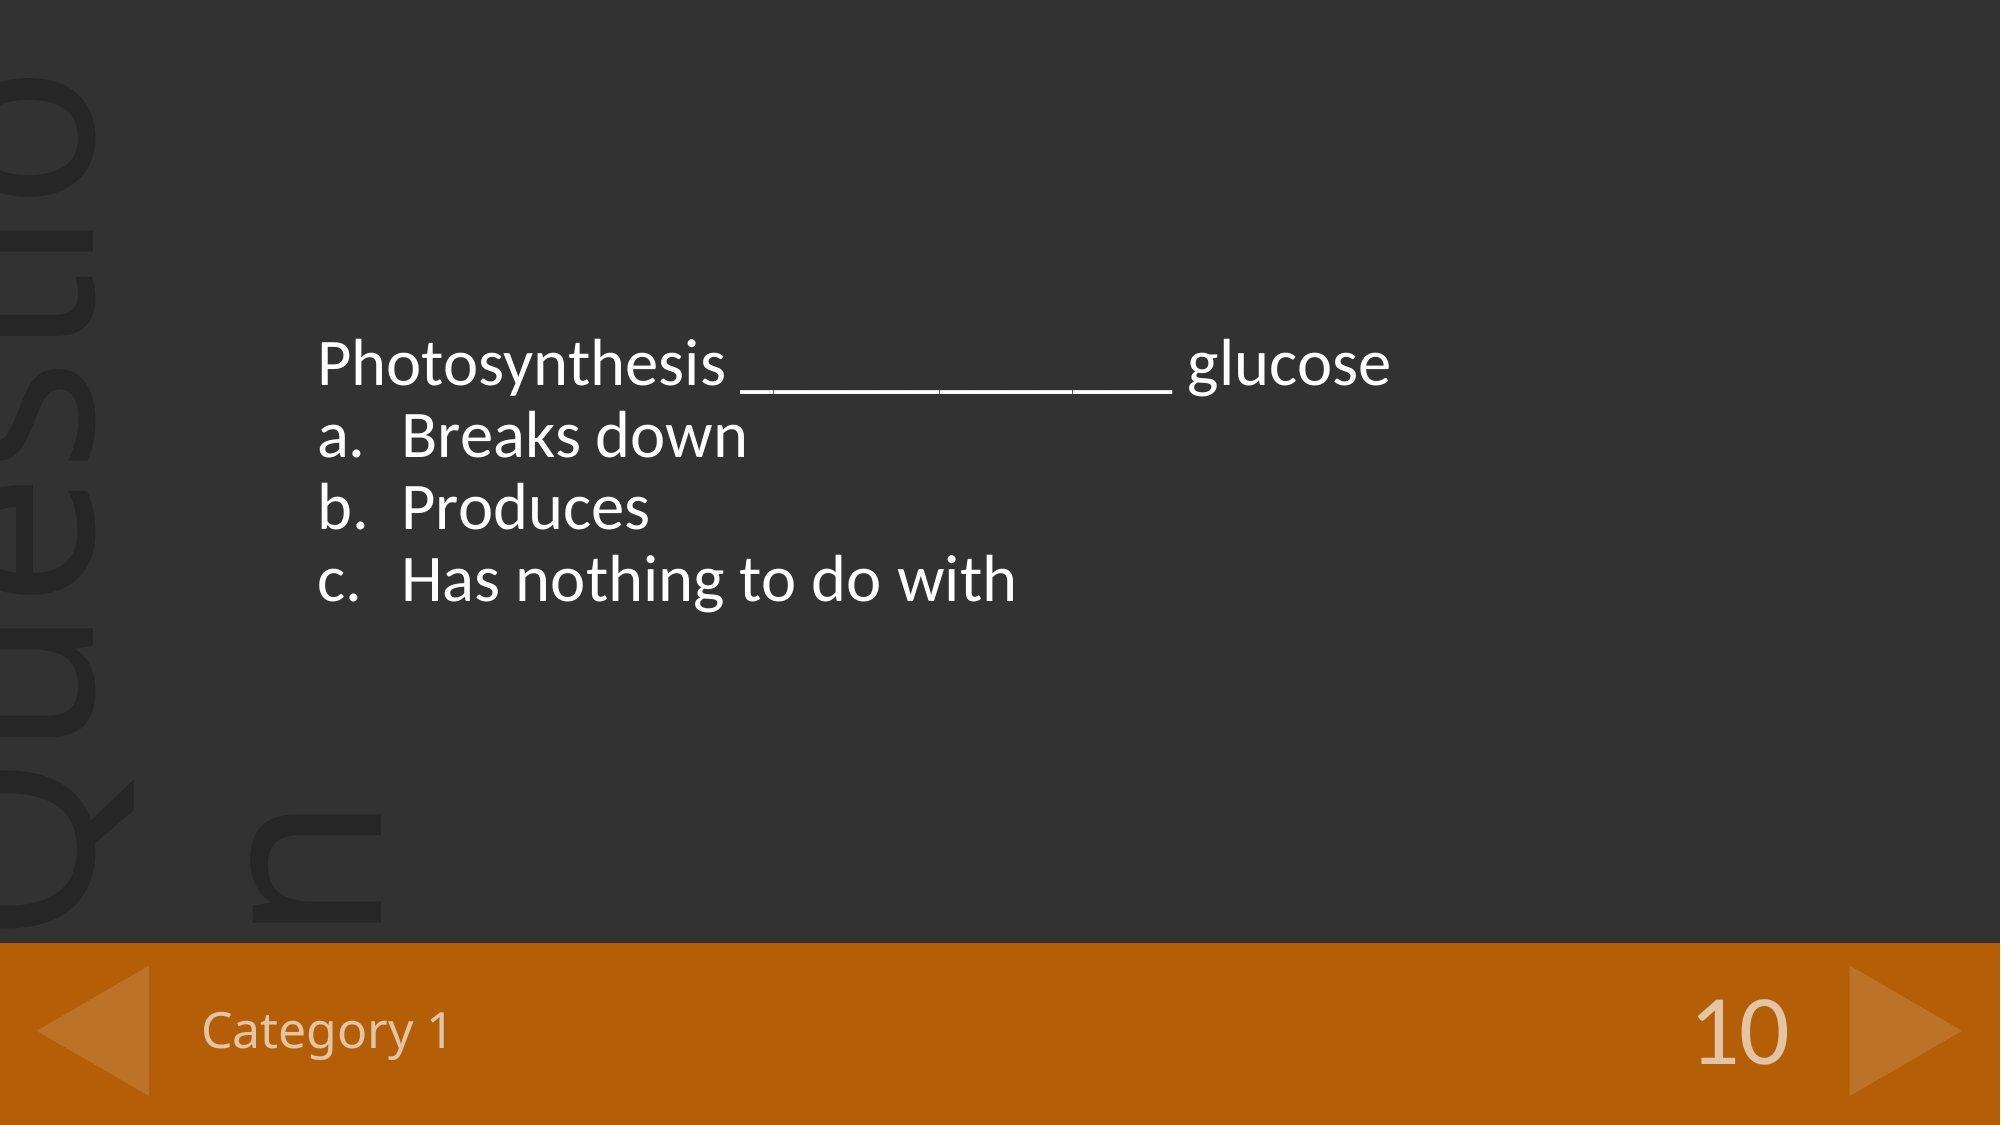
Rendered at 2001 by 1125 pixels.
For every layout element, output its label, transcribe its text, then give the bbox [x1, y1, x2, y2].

list Photosynthesis _____________ glucose Breaks down Produces Has nothing to do with [302, 307, 1760, 636]
title Category 1 [185, 967, 1494, 1097]
list 10 [1494, 967, 1806, 1097]
